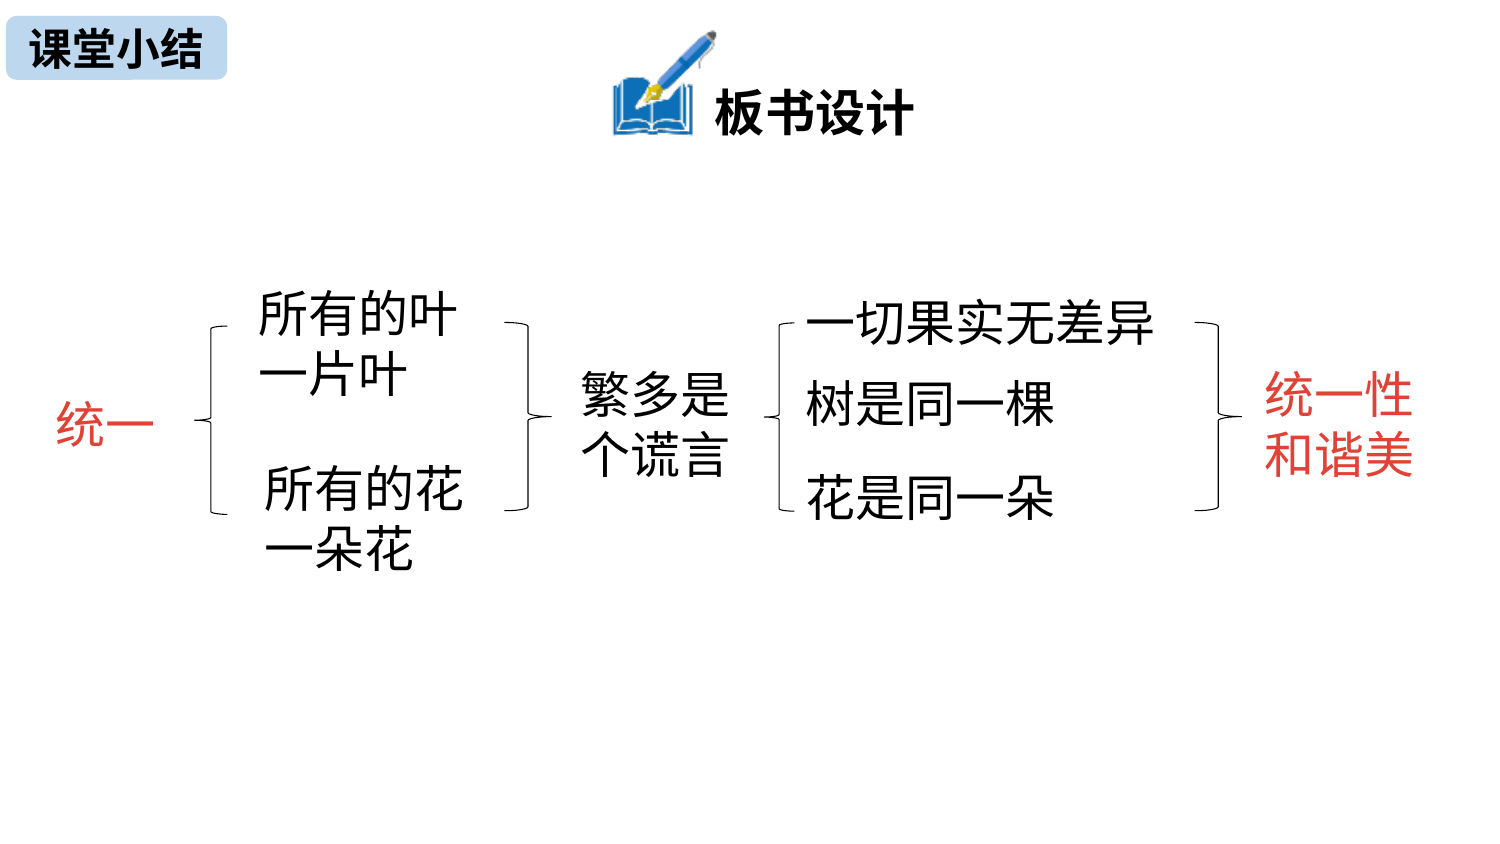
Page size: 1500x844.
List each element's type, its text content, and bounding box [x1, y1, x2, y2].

text_box 所有的叶一片叶 [247, 276, 494, 408]
picture [603, 12, 743, 152]
text_box [1194, 321, 1242, 512]
text_box 所有的花一朵花 [252, 451, 505, 583]
text_box 板书设计 [743, 75, 927, 148]
text_box 一切果实无差异 [794, 286, 1195, 358]
text_box 统一 [44, 387, 189, 459]
text_box 树是同一棵 [794, 367, 1194, 439]
text_box 课堂小结 [4, 14, 229, 81]
text_box 统一性 和谐美 [1253, 357, 1427, 490]
text_box 花是同一朵 [794, 461, 1117, 533]
text_box [763, 322, 795, 512]
text_box [194, 325, 228, 515]
text_box 繁多是个谎言 [568, 357, 743, 490]
text_box [504, 321, 552, 512]
